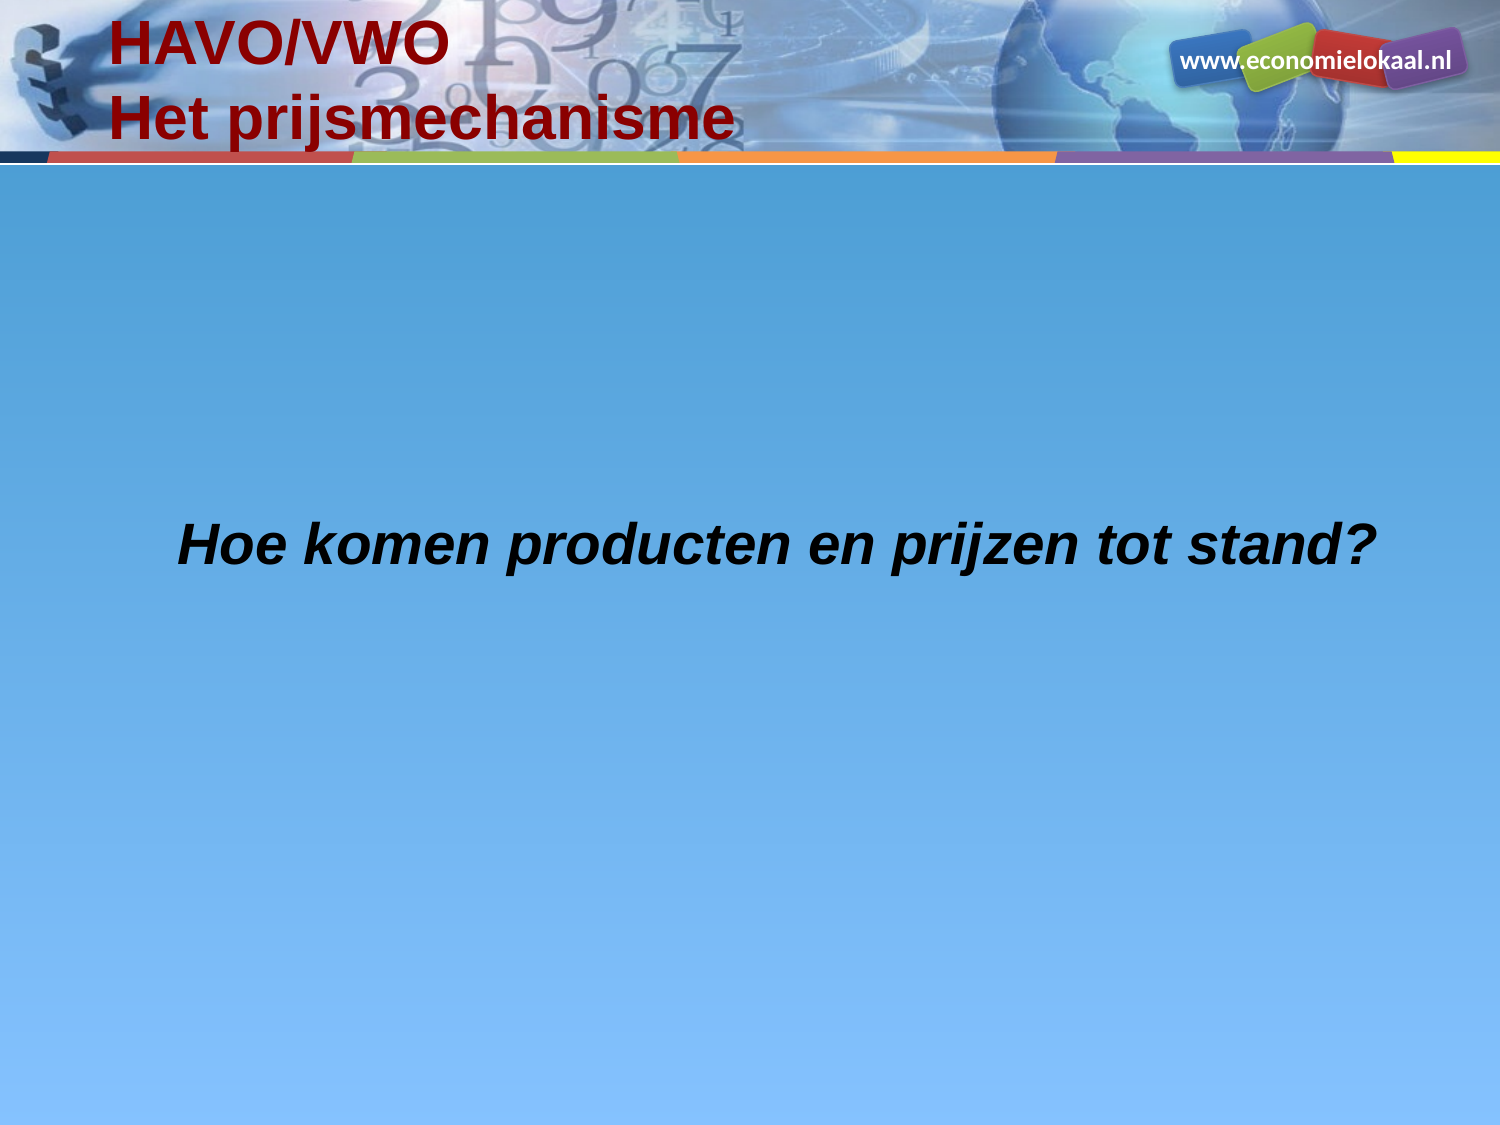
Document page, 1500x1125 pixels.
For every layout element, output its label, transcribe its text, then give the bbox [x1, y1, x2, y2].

picture [0, 0, 1500, 151]
title HAVO/VWO Het prijsmechanisme [93, 34, 1121, 120]
list Hoe komen producten en prijzen tot stand? [74, 210, 1426, 1055]
